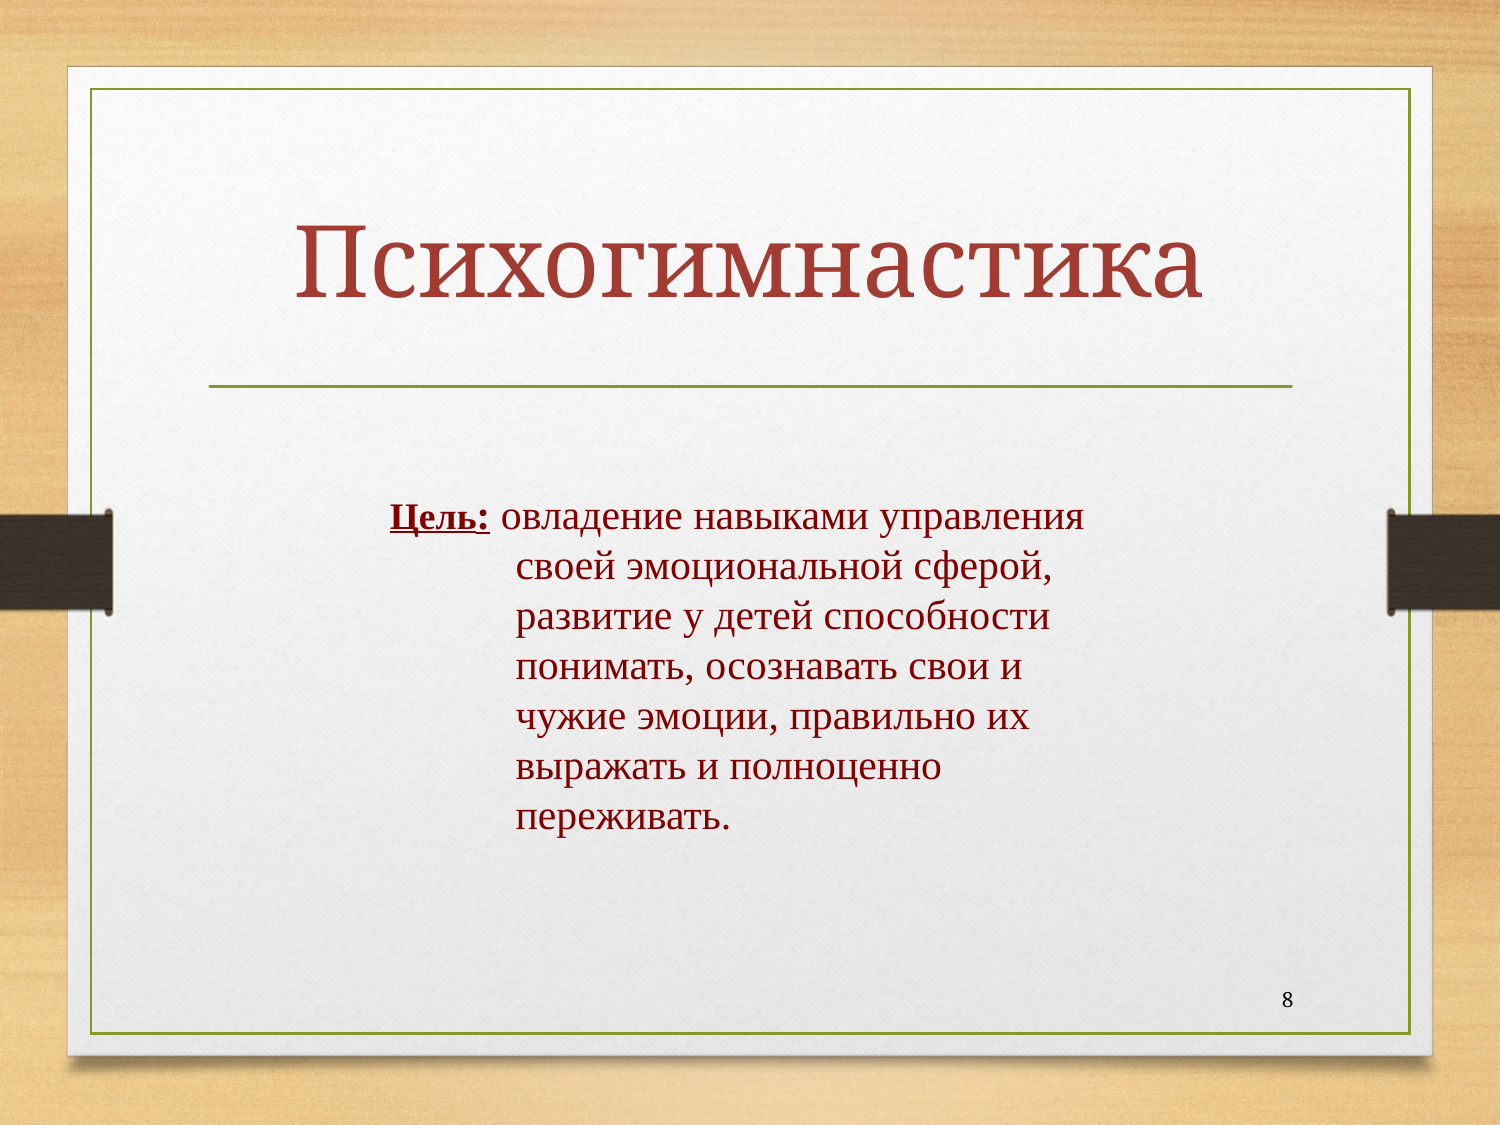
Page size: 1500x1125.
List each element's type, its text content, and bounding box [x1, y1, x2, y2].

text_box Цель: овладение навыками управления своей эмоциональной сферой, развитие у детей способности понимать, осознавать свои и чужие эмоции, правильно их выражать и полноценно переживать. [374, 480, 1125, 845]
title Психогимнастика [193, 150, 1309, 365]
slide_number 8 [1243, 977, 1309, 1024]
picture [0, 0, 1500, 1125]
